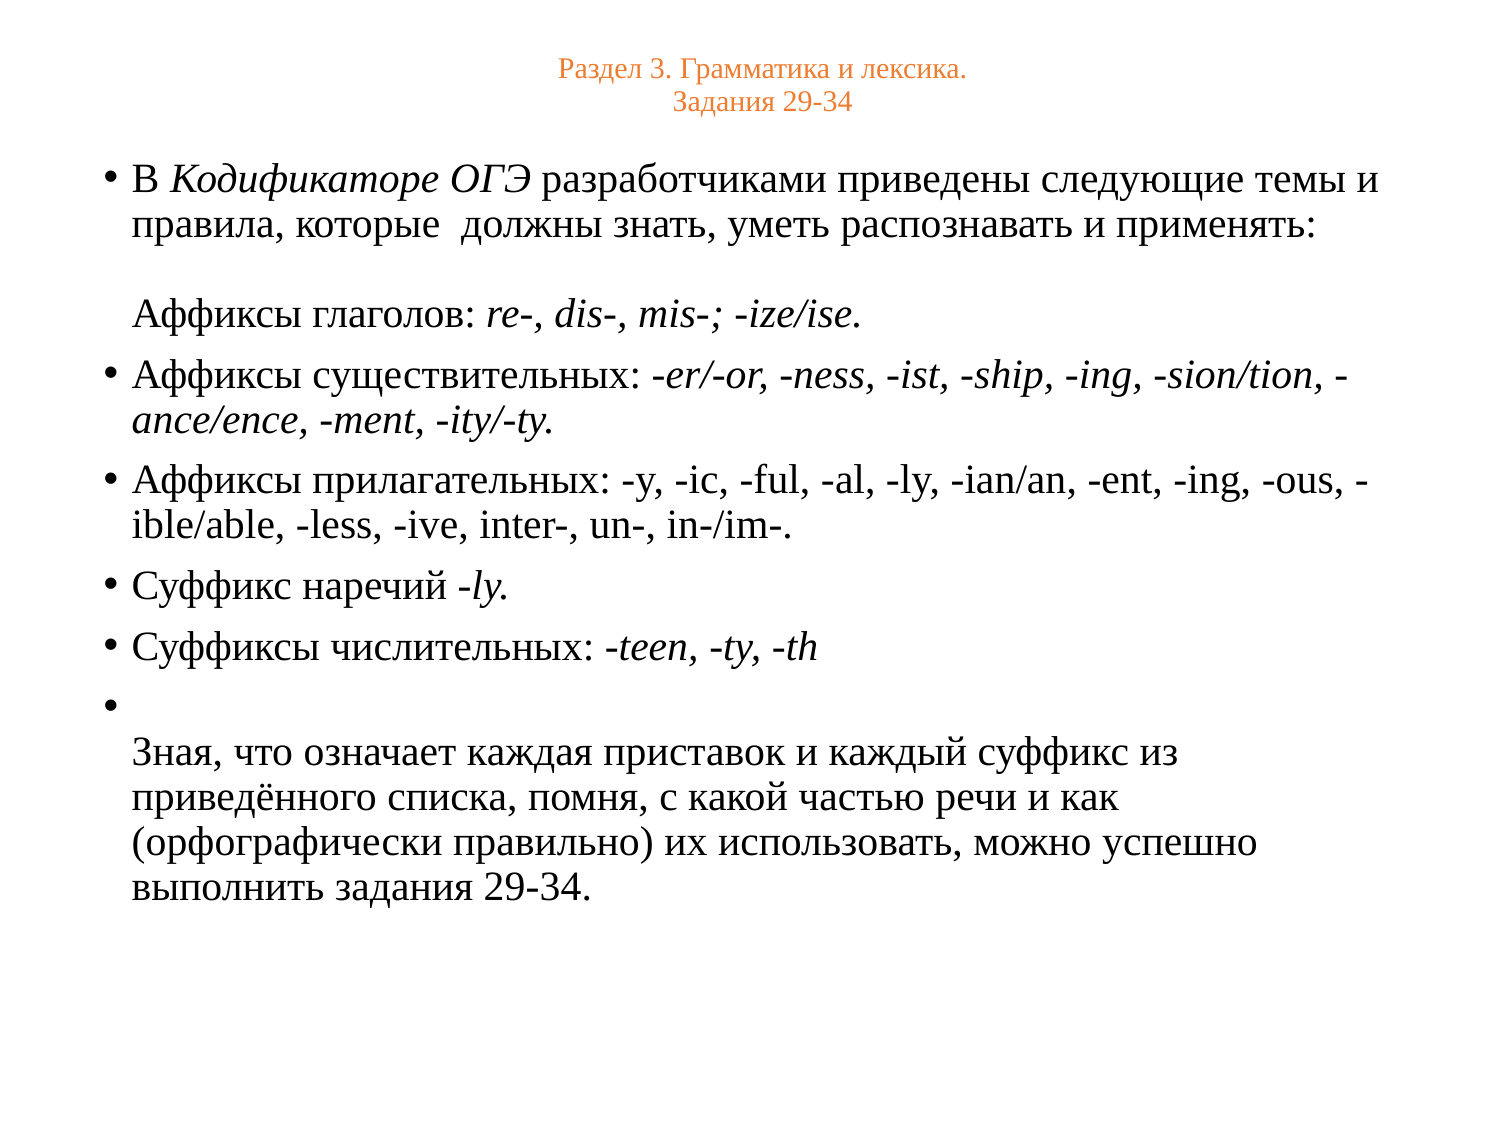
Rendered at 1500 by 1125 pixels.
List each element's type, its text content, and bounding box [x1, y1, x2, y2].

list В Кодификаторе ОГЭ разработчиками приведены следующие темы и правила, которые должны знать, уметь распознавать и применять: Аффиксы глаголов: re-, dis-, mis-; -ize/ise. Аффиксы существительных: -er/-or, -ness, -ist, -ship, -ing, -sion/tion, -ance/ence, -ment, -ity/-ty. Аффиксы прилагательных: -y, -ic, -ful, -al, -ly, -ian/an, -ent, -ing, -ous, -ible/able, -less, -ive, inter-, un-, in-/im-. Суффикс наречий -ly. Суффиксы числительных: -teen, -ty, -th Зная, что означает каждая приставок и каждый суффикс из приведённого списка, помня, с какой частью речи и как (орфографически правильно) их использовать, можно успешно выполнить задания 29-34. [88, 149, 1425, 986]
title Раздел 3. Грамматика и лексика. Задания 29-34 [100, 45, 1425, 126]
